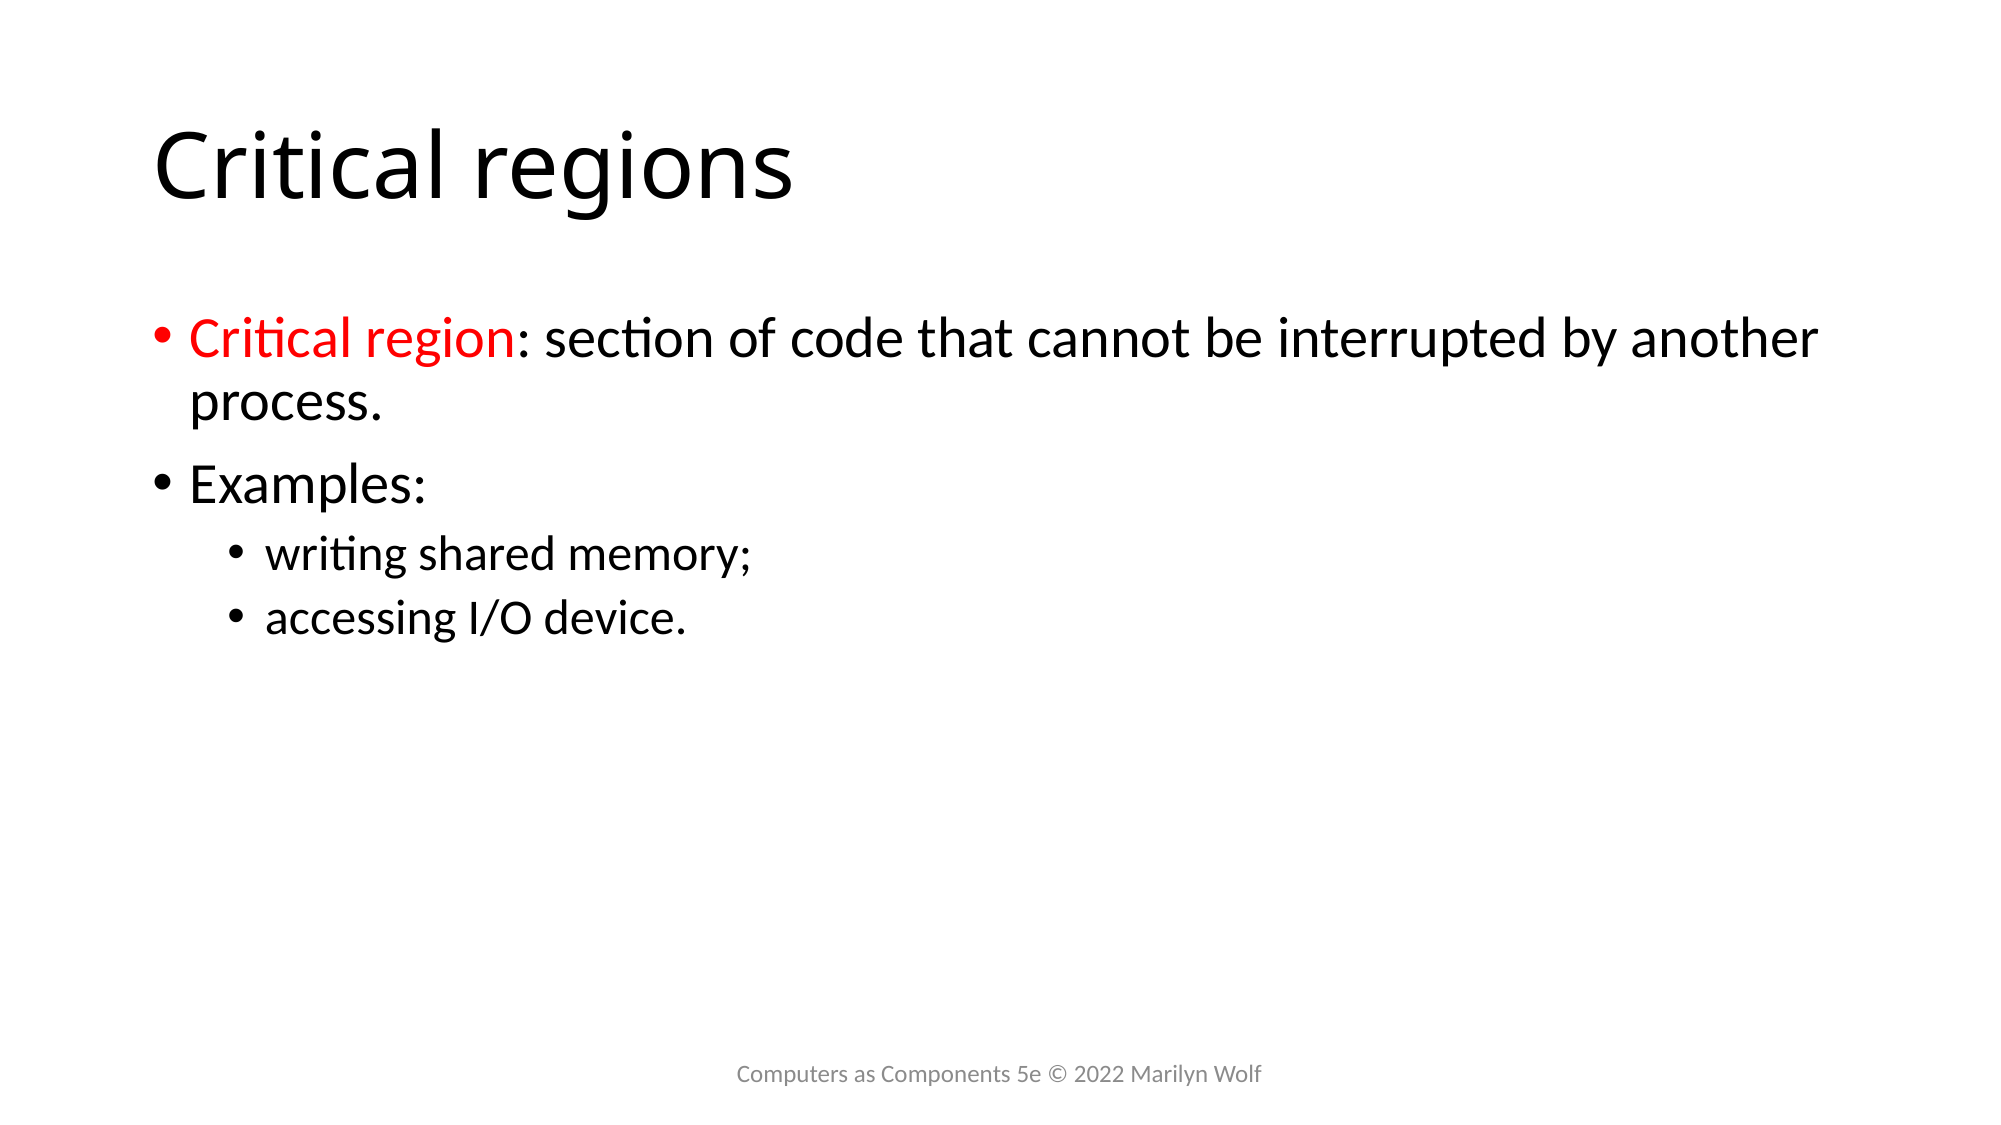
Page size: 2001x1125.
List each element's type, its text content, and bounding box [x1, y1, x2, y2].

title Critical regions [137, 59, 1863, 278]
list Critical region: section of code that cannot be interrupted by another process. Examples: writing shared memory; accessing I/O device. [137, 299, 1863, 1014]
footer Computers as Components 5e © 2022 Marilyn Wolf [662, 1042, 1338, 1103]
